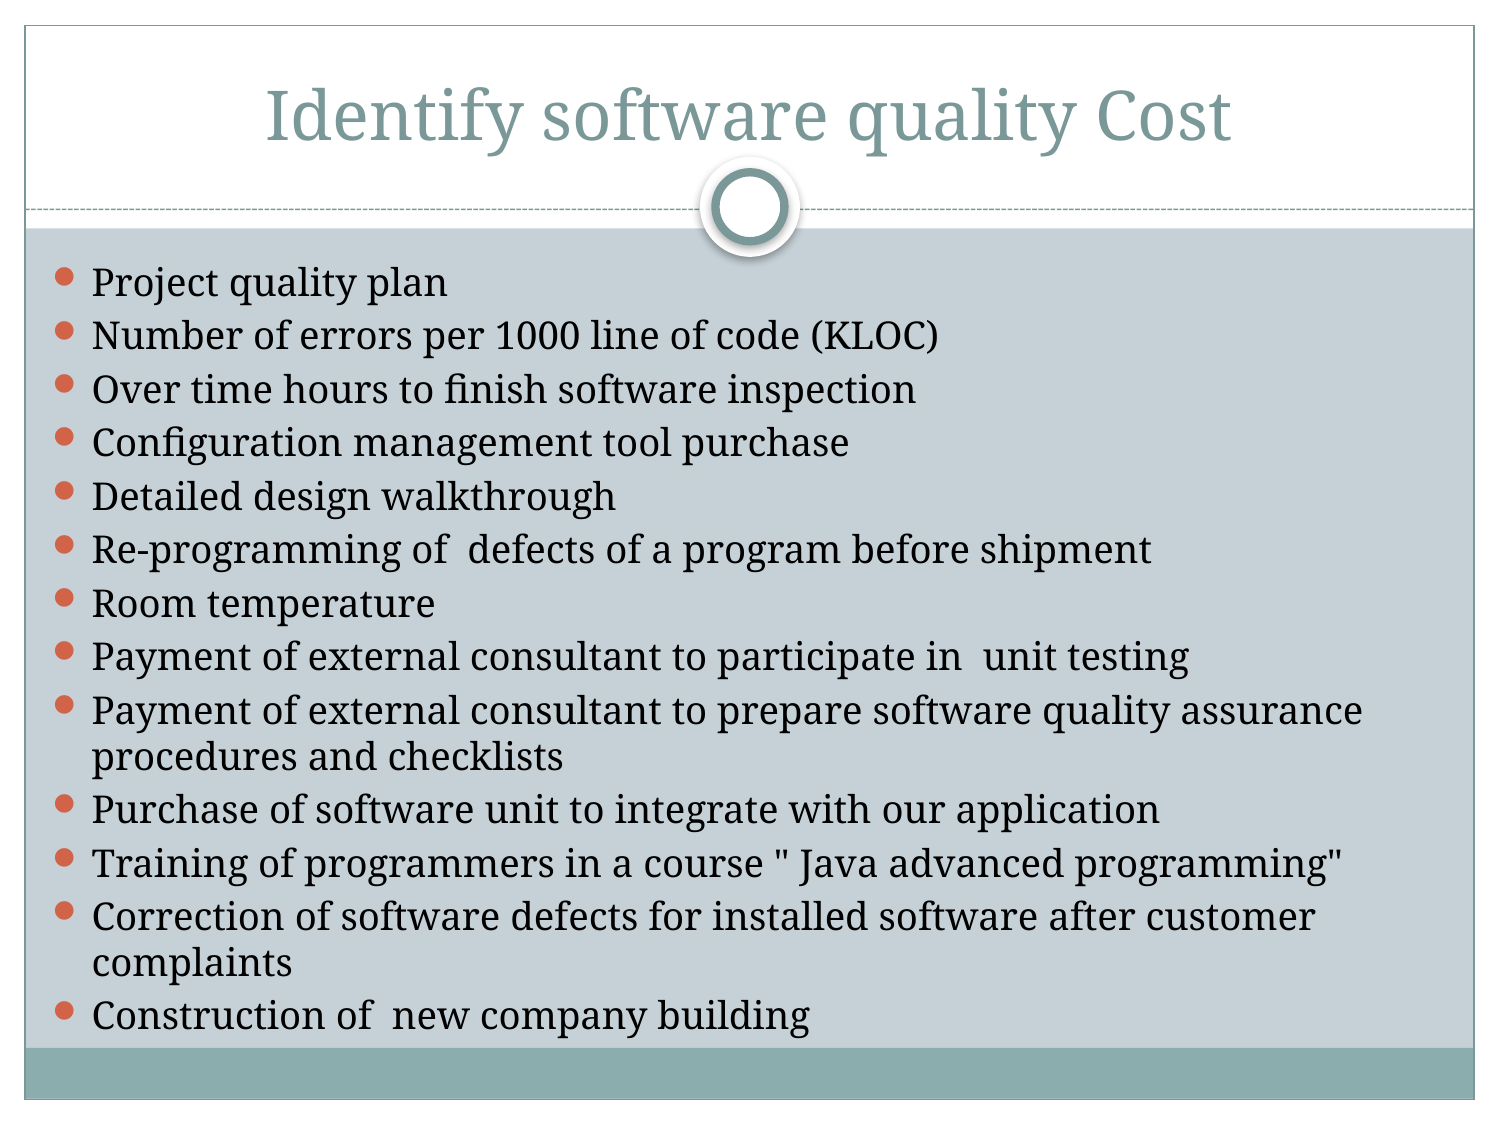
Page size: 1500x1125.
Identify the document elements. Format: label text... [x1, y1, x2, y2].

title Identify software quality Cost [49, 37, 1450, 162]
list Project quality plan Number of errors per 1000 line of code (KLOC) Over time hours to finish software inspection Configuration management tool purchase Detailed design walkthrough Re-programming of defects of a program before shipment Room temperature Payment of external consultant to participate in unit testing Payment of external consultant to prepare software quality assurance procedures and checklists Purchase of software unit to integrate with our application Training of programmers in a course " Java advanced programming" Correction of software defects for installed software after customer complaints Construction of new company building [37, 250, 1475, 1050]
